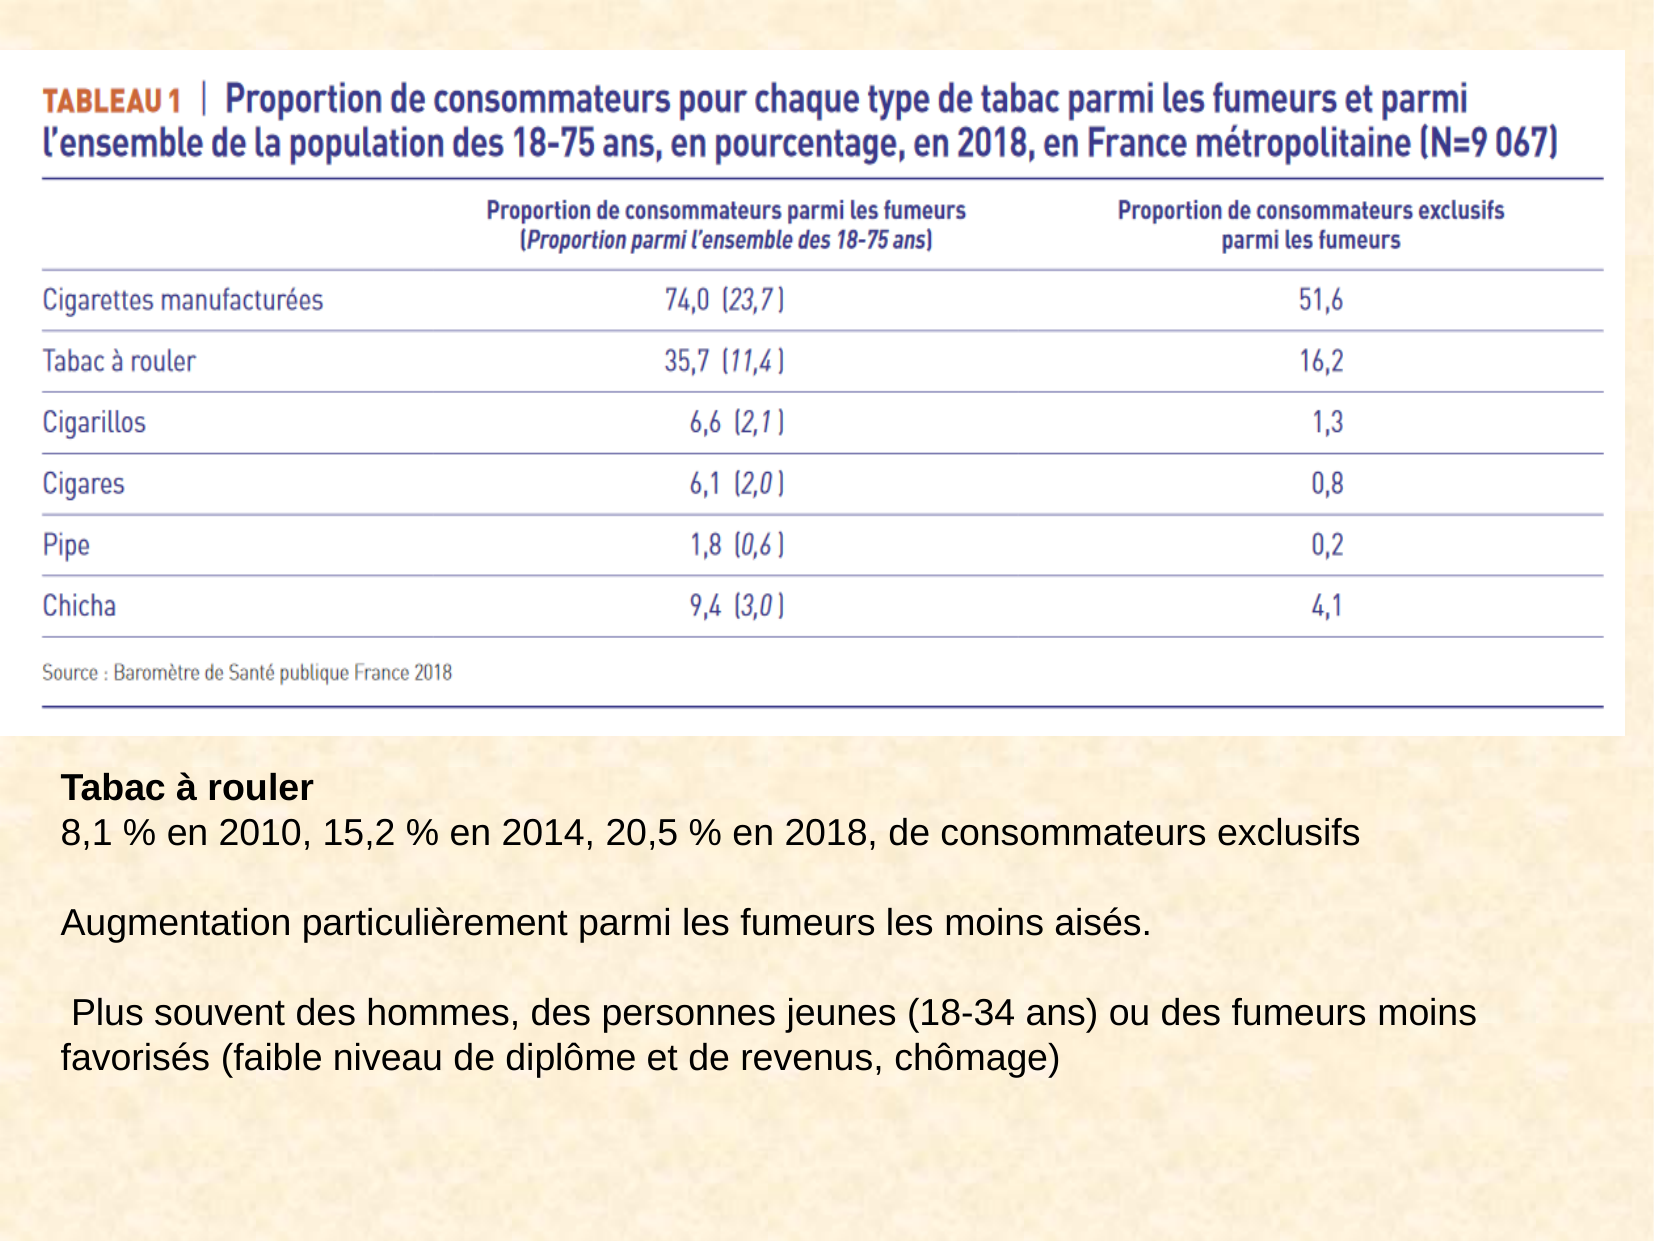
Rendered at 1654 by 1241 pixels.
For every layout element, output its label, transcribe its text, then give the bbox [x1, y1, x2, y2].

text_box Tabac à rouler 8,1 % en 2010, 15,2 % en 2014, 20,5 % en 2018, de consommateurs exclusifs Augmentation particulièrement parmi les fumeurs les moins aisés. Plus souvent des hommes, des personnes jeunes (18‑34 ans) ou des fumeurs moins favorisés (faible niveau de diplôme et de revenus, chômage) [45, 755, 1625, 1085]
picture [0, 0, 1654, 1241]
